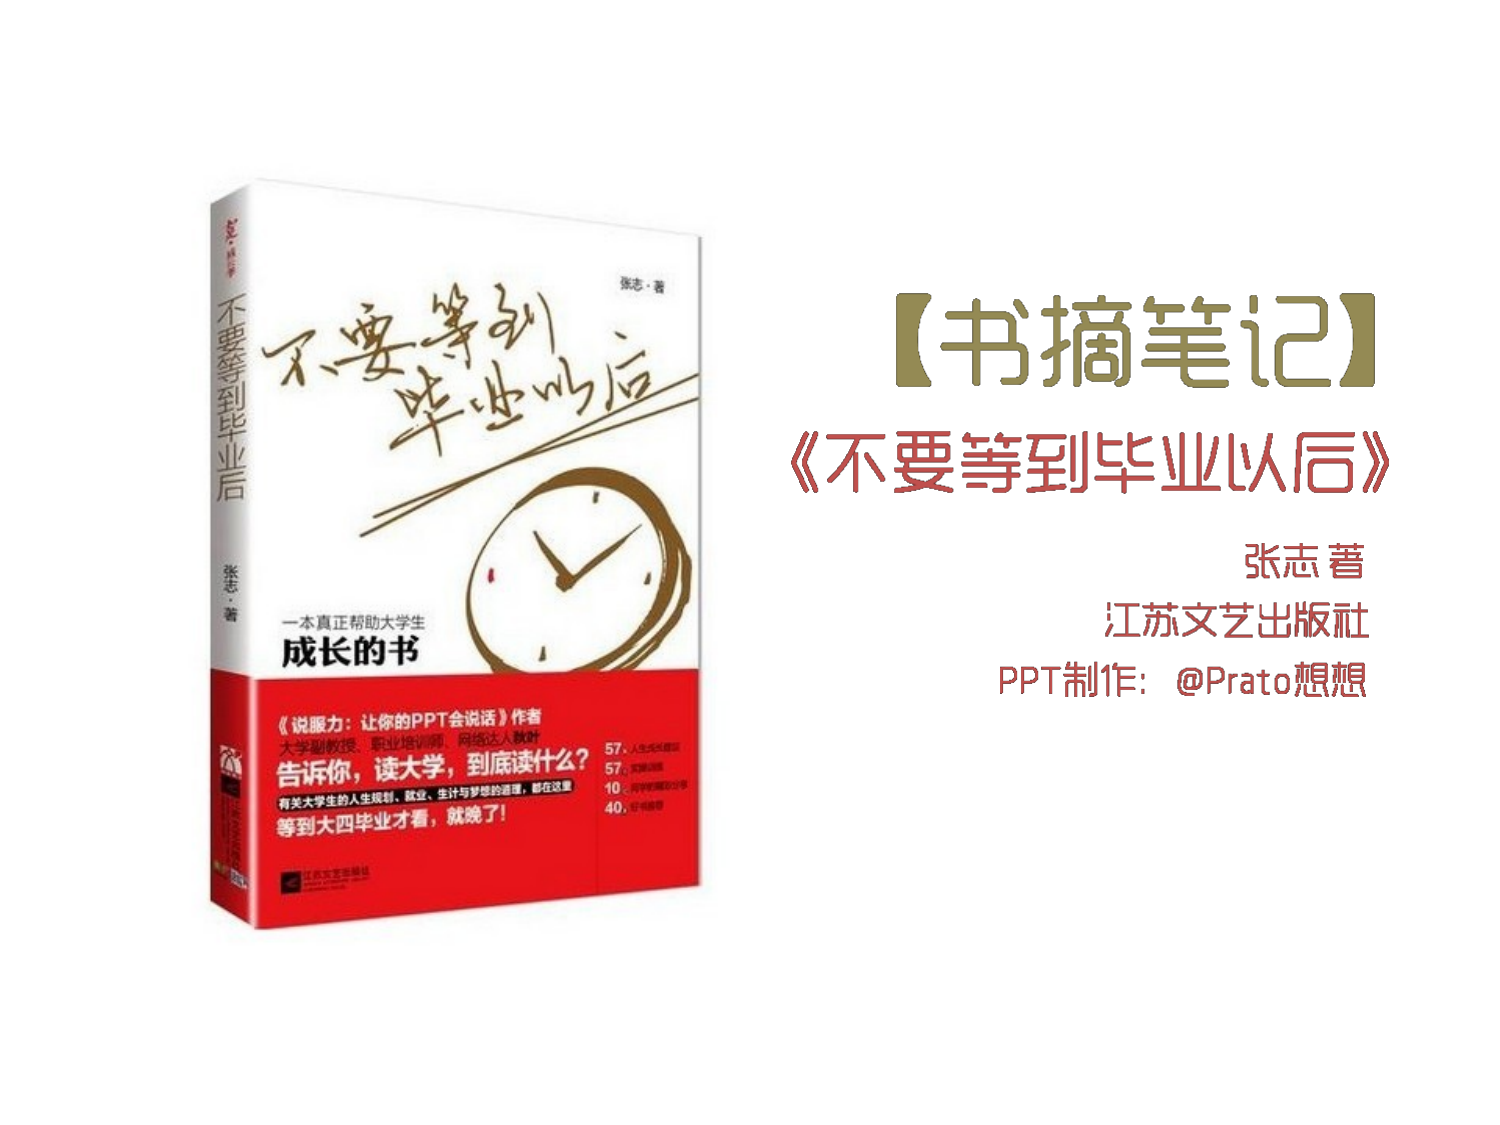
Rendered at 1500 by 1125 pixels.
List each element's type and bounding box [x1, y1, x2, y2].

picture [91, 116, 1496, 963]
picture [972, 527, 1429, 713]
